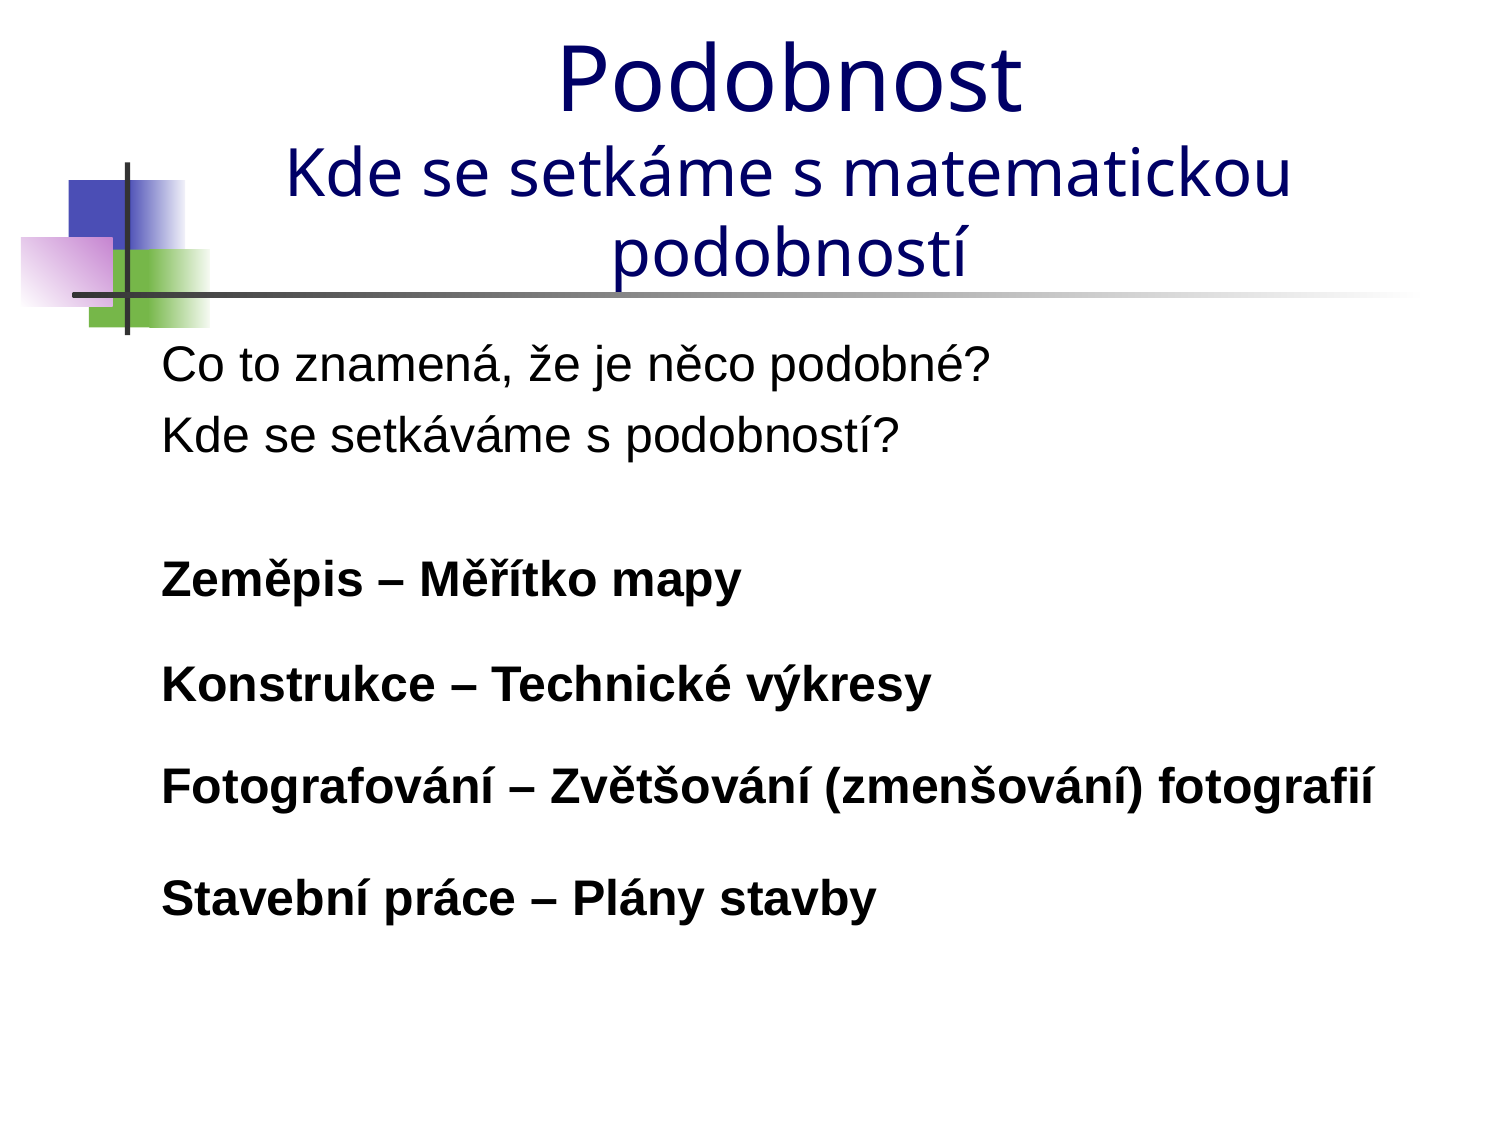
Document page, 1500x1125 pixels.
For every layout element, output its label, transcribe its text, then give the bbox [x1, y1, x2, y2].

text_box Fotografování – Zvětšování (zmenšování) fotografií [146, 746, 1447, 822]
title Podobnost Kde se setkáme s matematickou podobností [111, 34, 1468, 276]
text_box Co to znamená, že je něco podobné? [146, 323, 1069, 395]
text_box Zeměpis – Měřítko mapy [146, 538, 868, 614]
text_box Stavební práce – Plány stavby [146, 857, 1447, 933]
text_box Konstrukce – Technické výkresy [146, 644, 1447, 720]
text_box Kde se setkáváme s podobností? [146, 395, 1069, 470]
